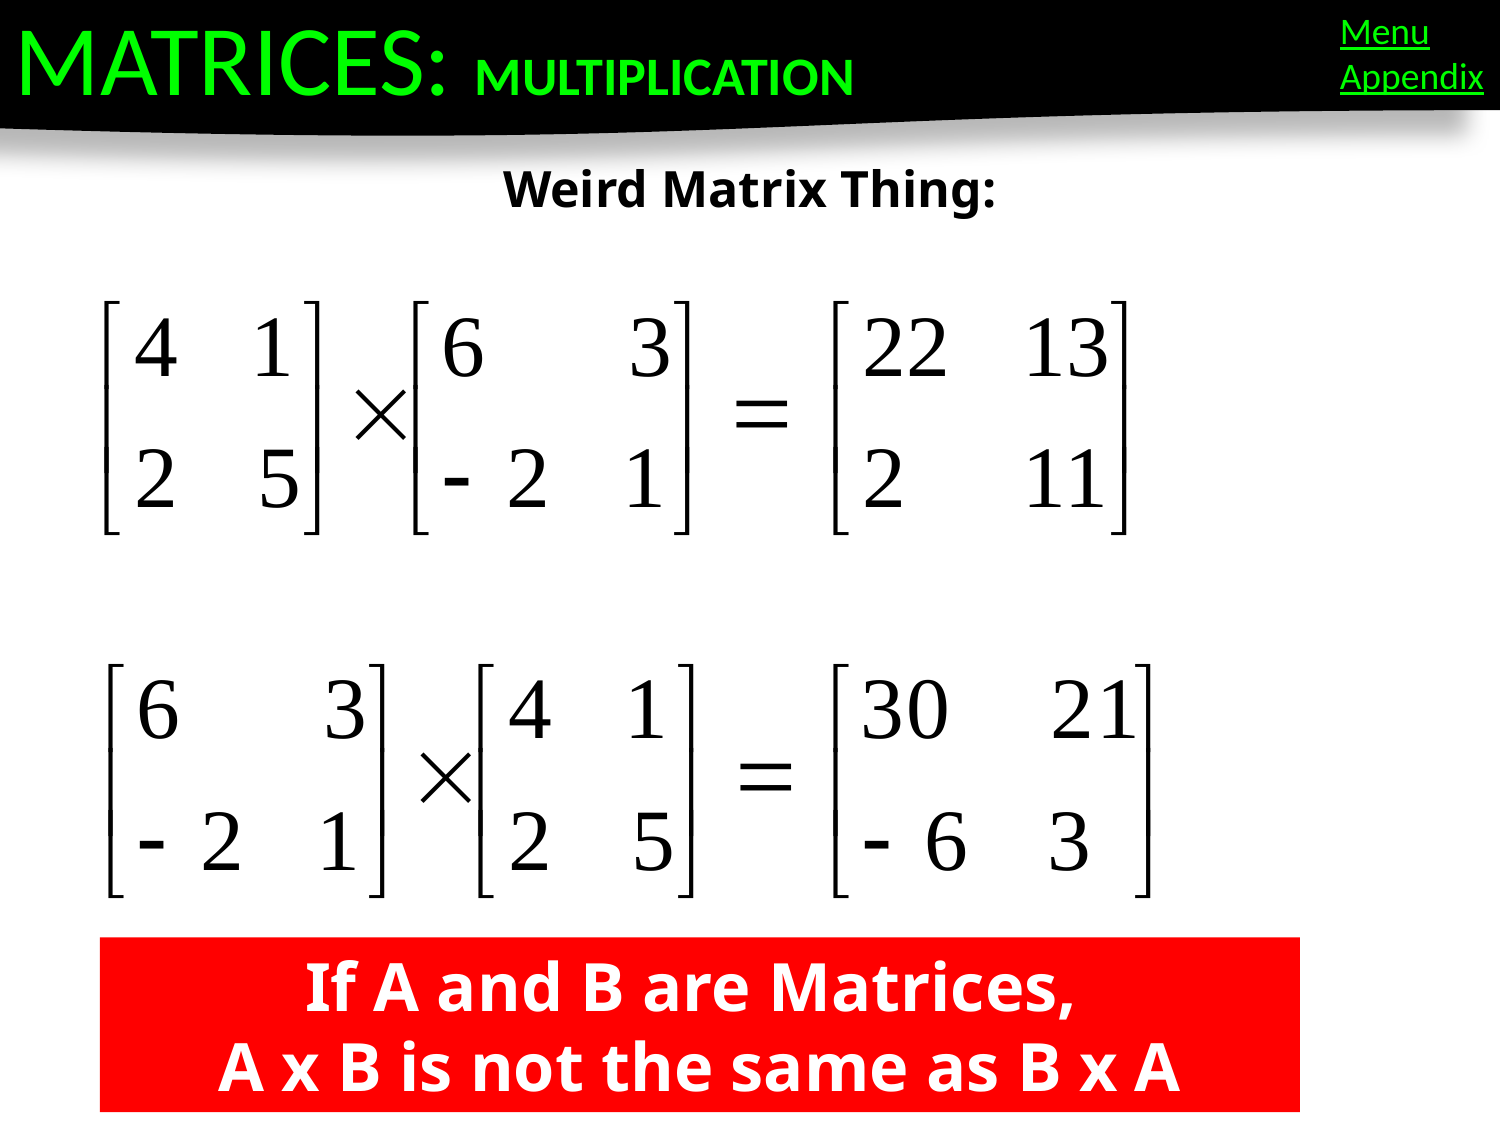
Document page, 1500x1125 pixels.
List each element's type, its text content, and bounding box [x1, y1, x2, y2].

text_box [87, 649, 796, 913]
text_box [812, 649, 1185, 913]
text_box MATRICES: MULTIPLICATION [0, 0, 1500, 138]
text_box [812, 287, 1163, 551]
text_box If A and B are Matrices, A x B is not the same as B x A [99, 937, 1300, 1113]
text_box Weird Matrix Thing: [0, 149, 1500, 225]
text_box Menu Appendix [1324, 0, 1499, 105]
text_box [83, 287, 792, 551]
